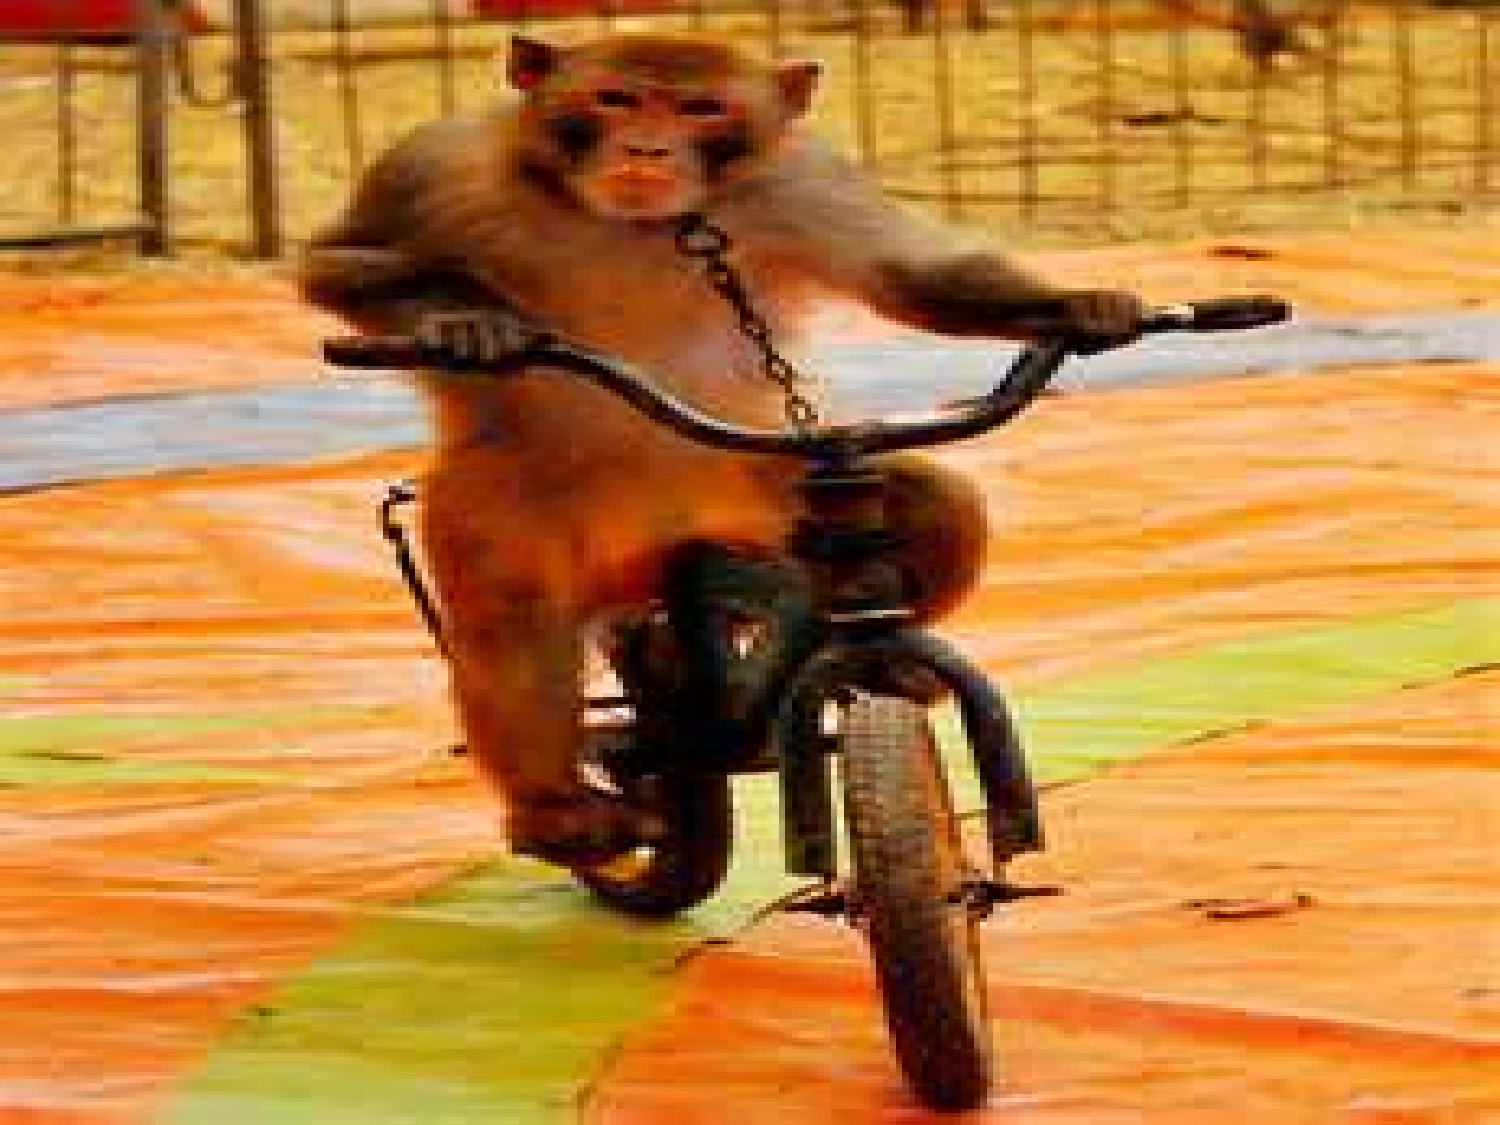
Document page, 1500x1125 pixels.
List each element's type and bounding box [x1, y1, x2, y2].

list [0, 0, 1500, 1125]
